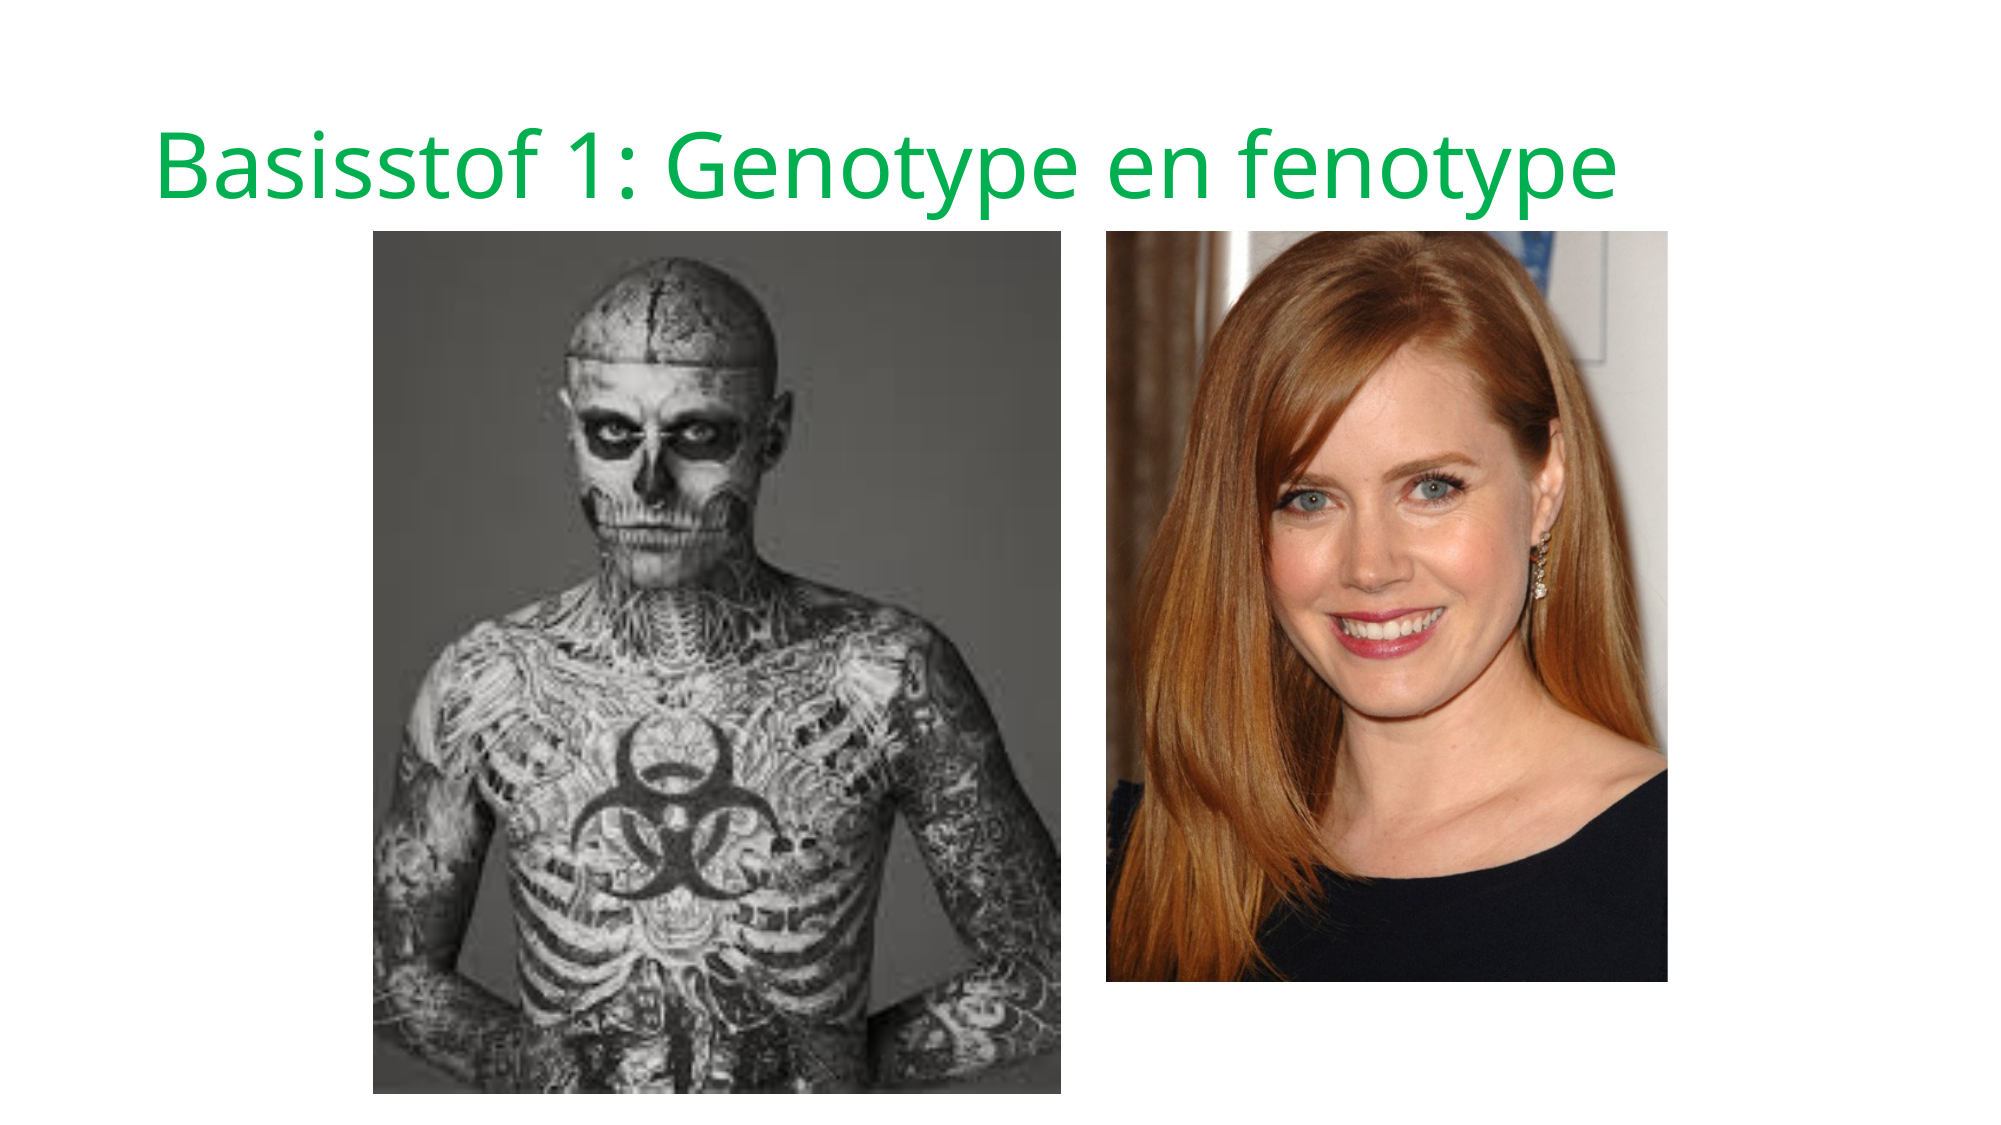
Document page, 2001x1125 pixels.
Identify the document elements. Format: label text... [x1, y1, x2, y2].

picture [373, 231, 1061, 1095]
picture [1106, 231, 1669, 982]
title Basisstof 1: Genotype en fenotype [137, 59, 1863, 278]
